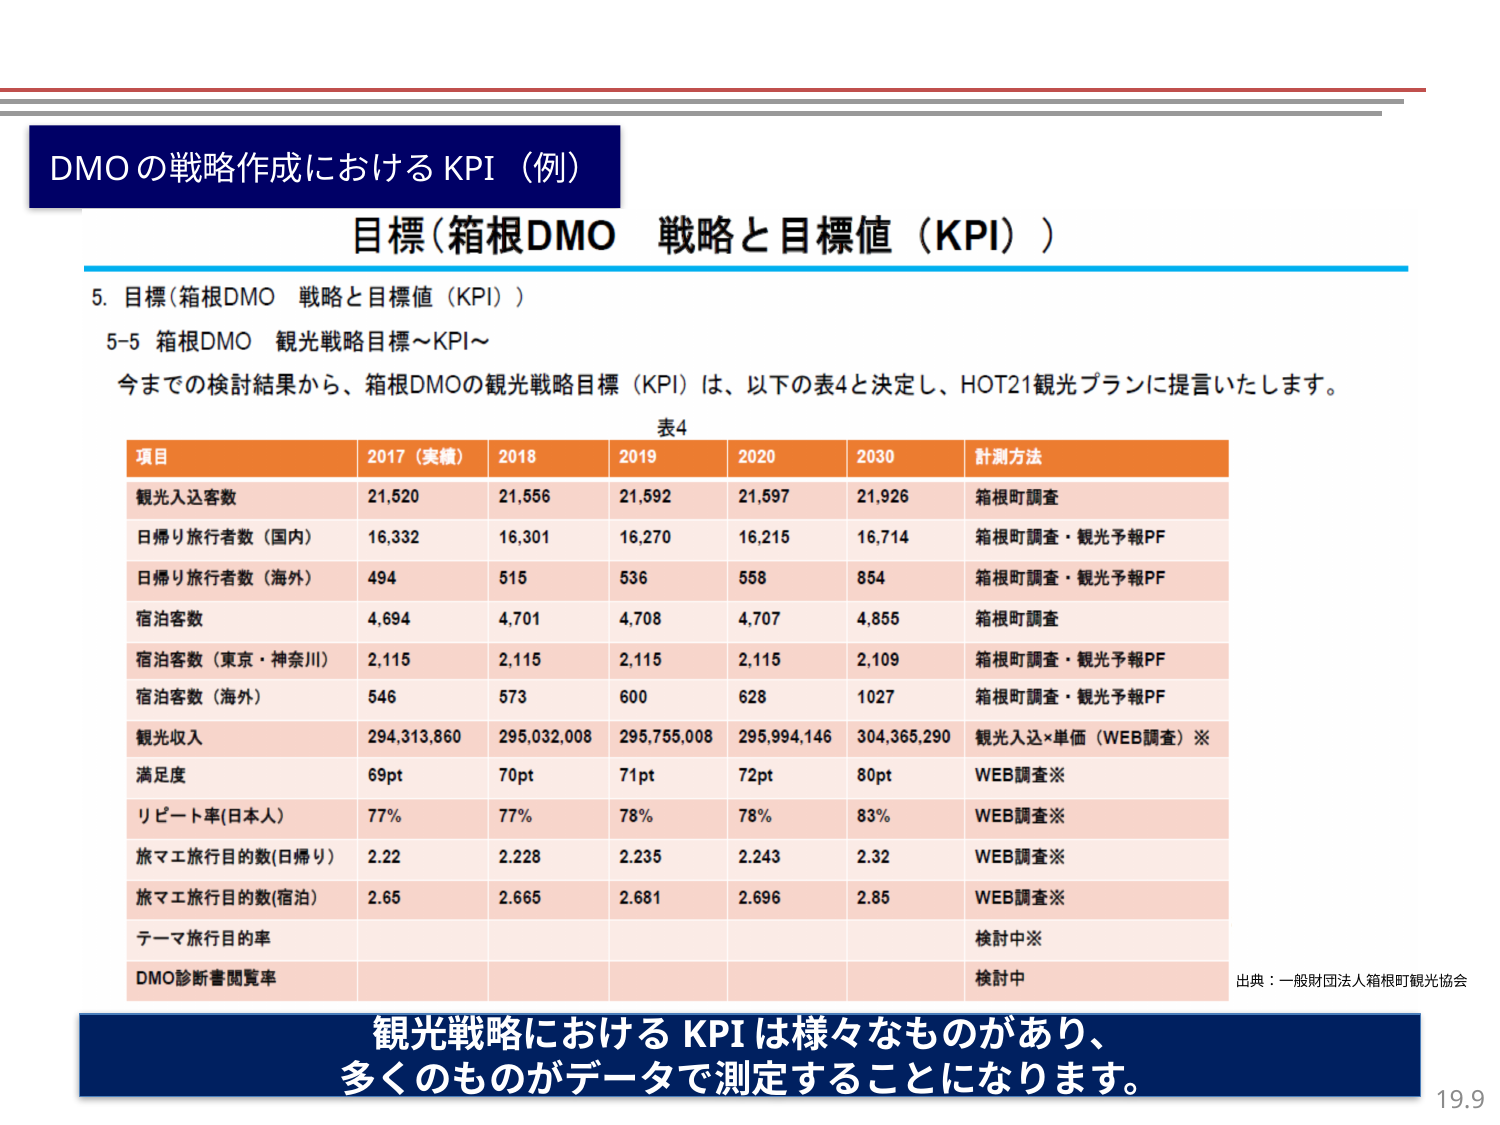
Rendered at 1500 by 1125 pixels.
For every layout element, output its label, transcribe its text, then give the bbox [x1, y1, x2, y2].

slide_number 8 [1381, 1065, 1500, 1125]
picture [82, 209, 1418, 1013]
text_box DMOの戦略作成におけるKPI（例） [29, 125, 621, 208]
text_box 出典：一般財団法人箱根町観光協会 [1421, 964, 1483, 997]
text_box 観光戦略におけるKPIは様々なものがあり、 多くのものがデータで測定することになります。 [79, 1016, 1421, 1097]
